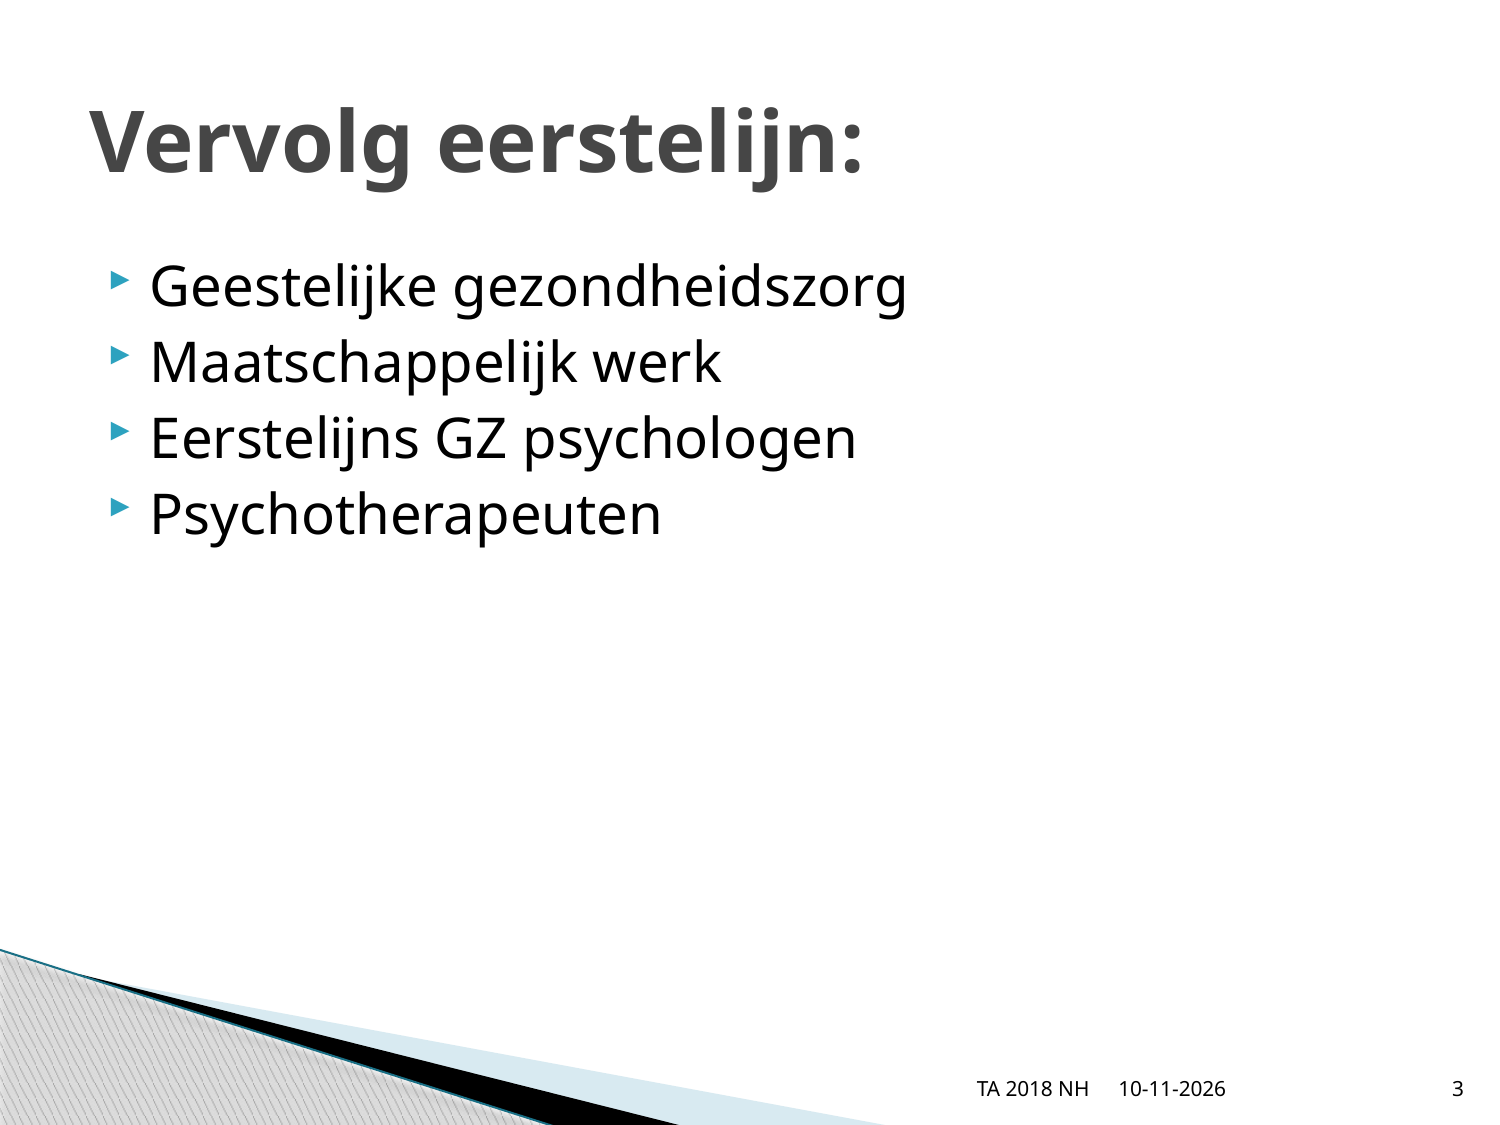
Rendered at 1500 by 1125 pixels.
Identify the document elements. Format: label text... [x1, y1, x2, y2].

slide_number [1105, 1051, 1418, 1112]
slide_number 3 [1418, 1051, 1479, 1112]
footer TA 2018 NH [718, 1051, 1105, 1112]
list Geestelijke gezondheidszorg Maatschappelijk werk Eerstelijns GZ psychologen Psychotherapeuten [75, 243, 1425, 986]
title Vervolg eerstelijn: [75, 45, 1425, 233]
